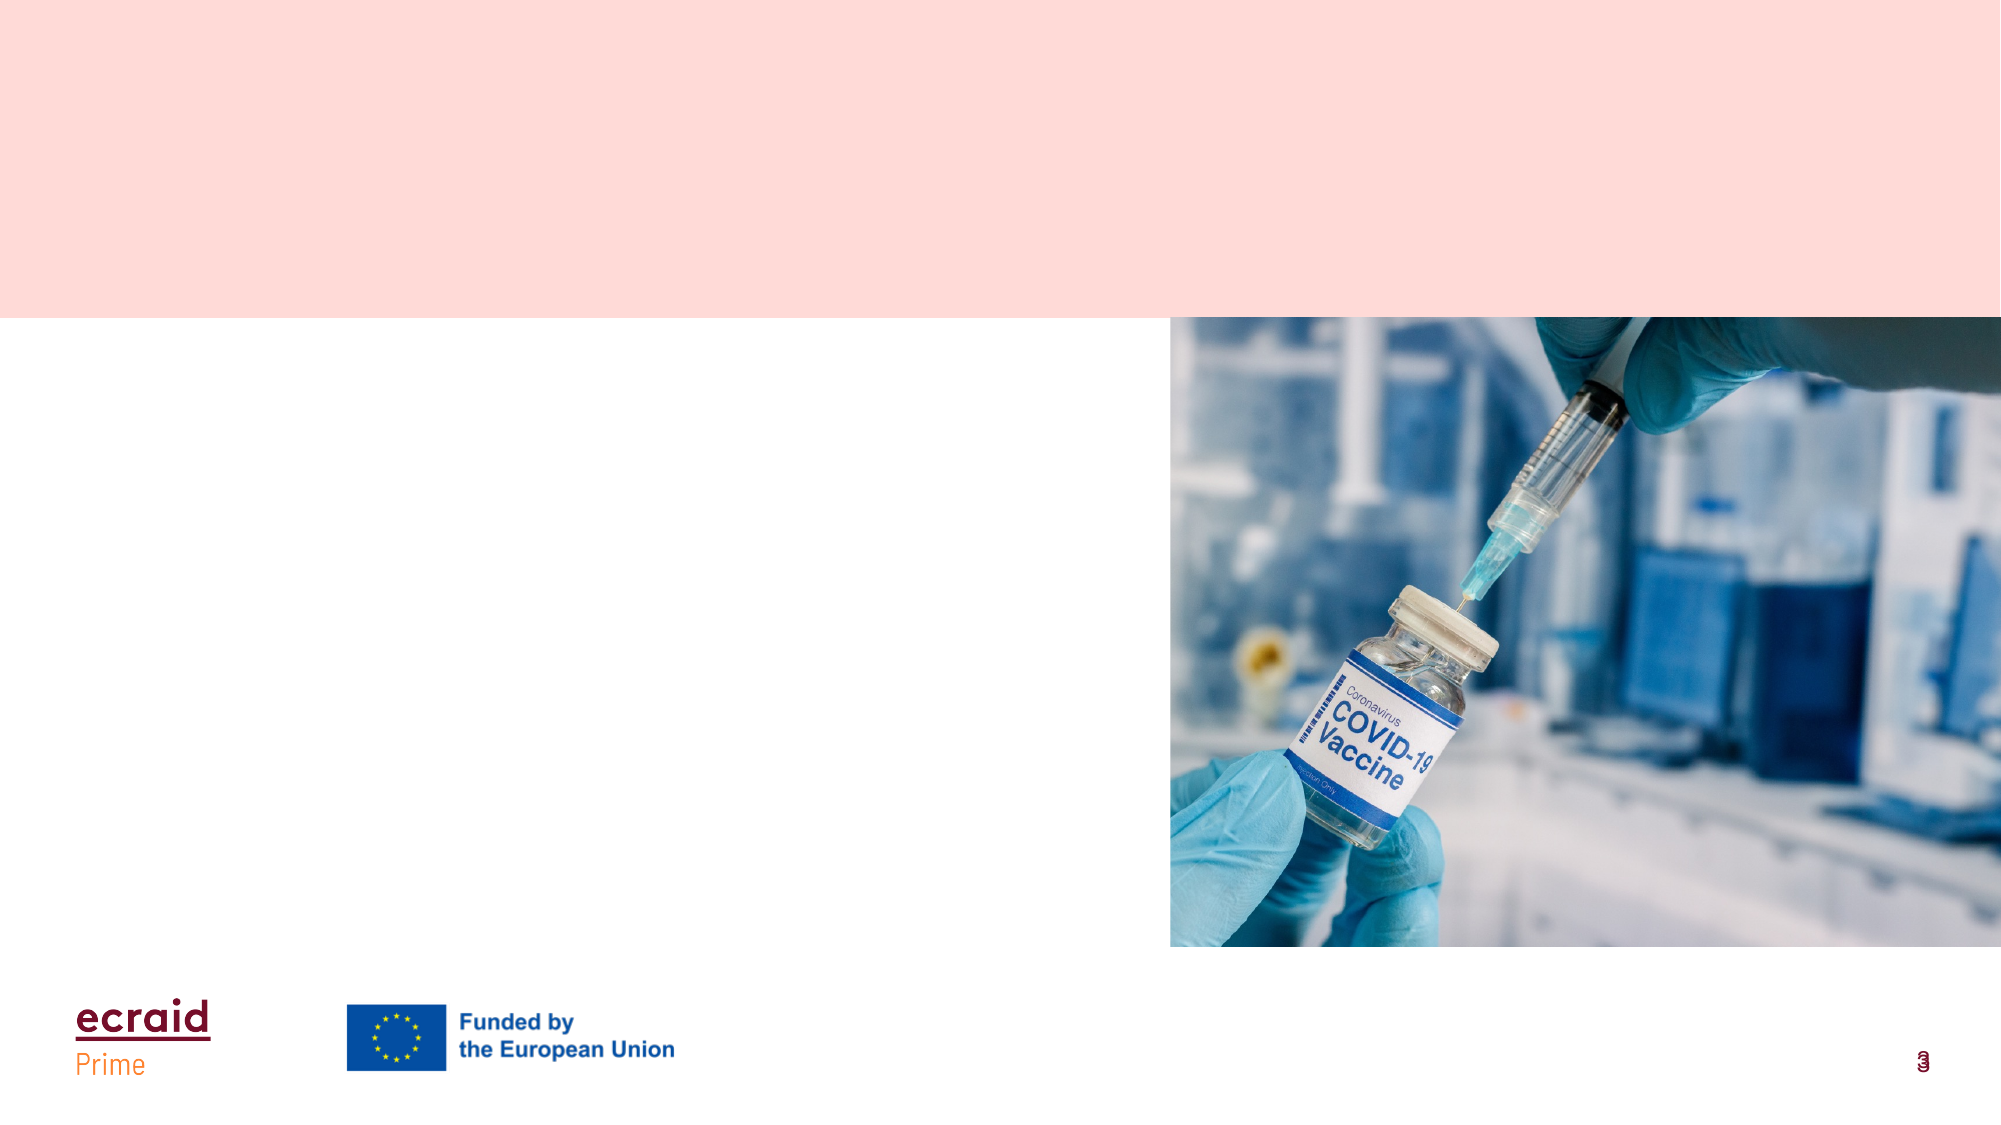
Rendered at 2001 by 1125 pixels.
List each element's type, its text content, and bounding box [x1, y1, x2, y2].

picture [54, 986, 232, 1098]
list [1170, 317, 2000, 947]
slide_number 3 [1843, 1032, 1931, 1074]
picture [342, 1000, 700, 1076]
